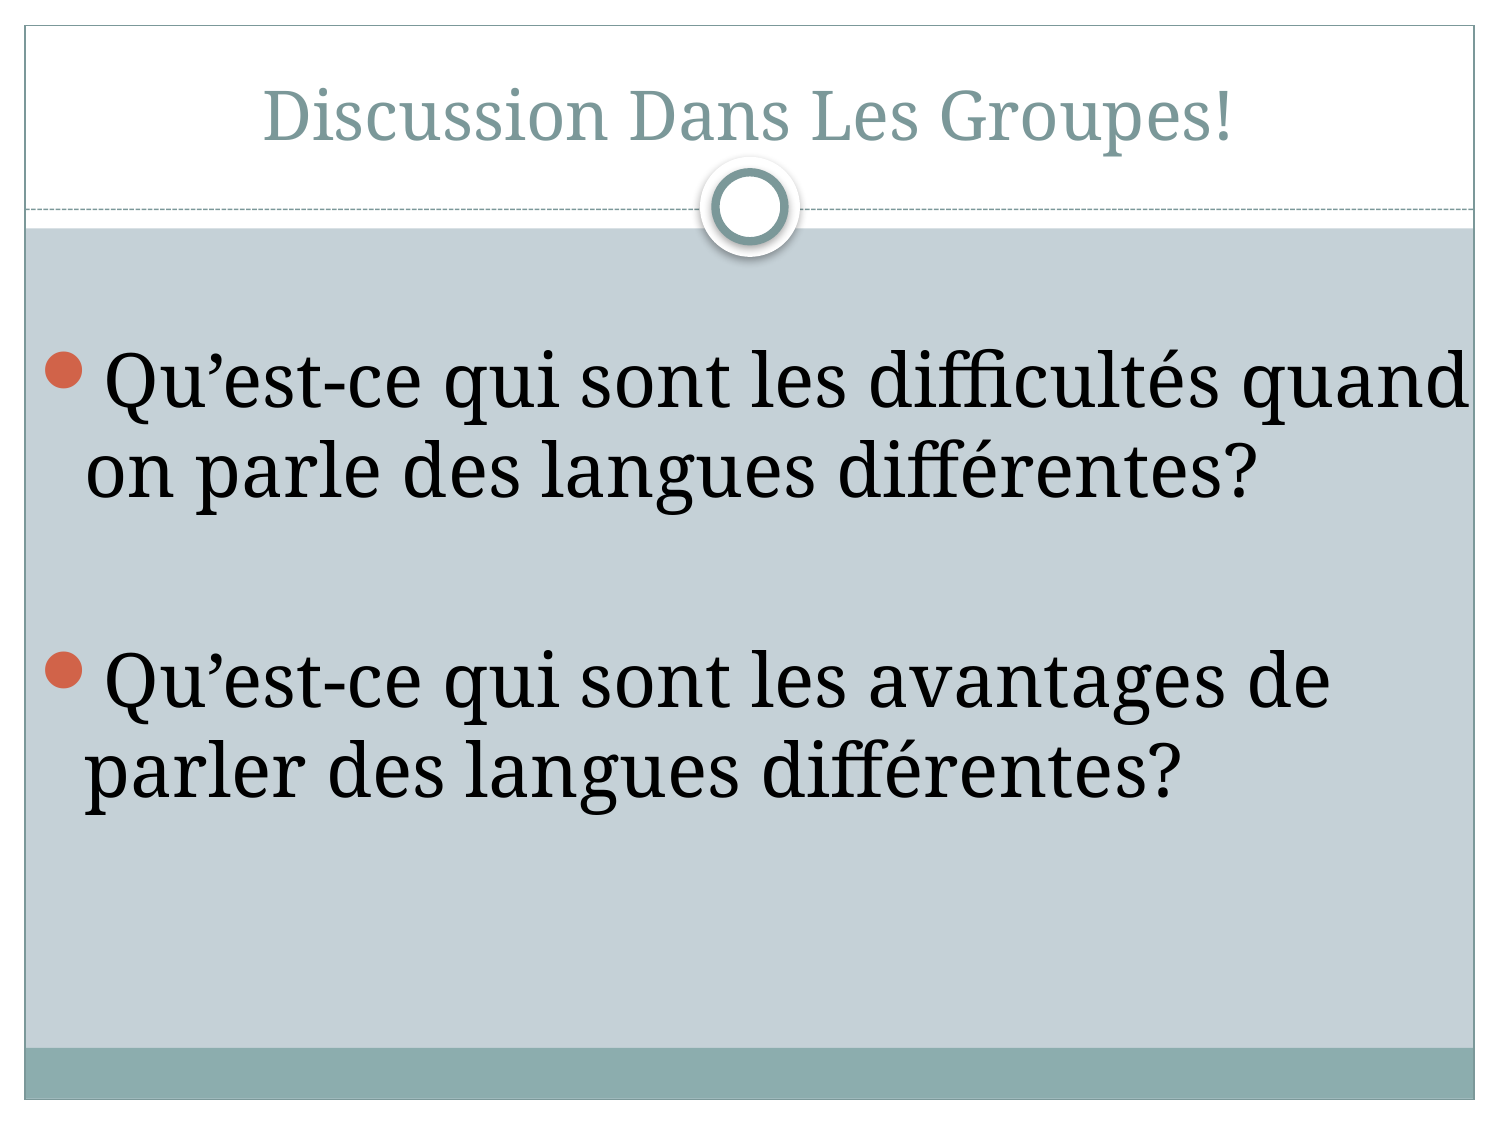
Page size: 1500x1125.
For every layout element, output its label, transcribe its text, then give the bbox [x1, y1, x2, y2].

title Discussion Dans Les Groupes! [49, 37, 1450, 162]
list Qu’est-ce qui sont les difficultés quand on parle des langues différentes? Qu’est-ce qui sont les avantages de parler des langues différentes? [24, 250, 1500, 1100]
